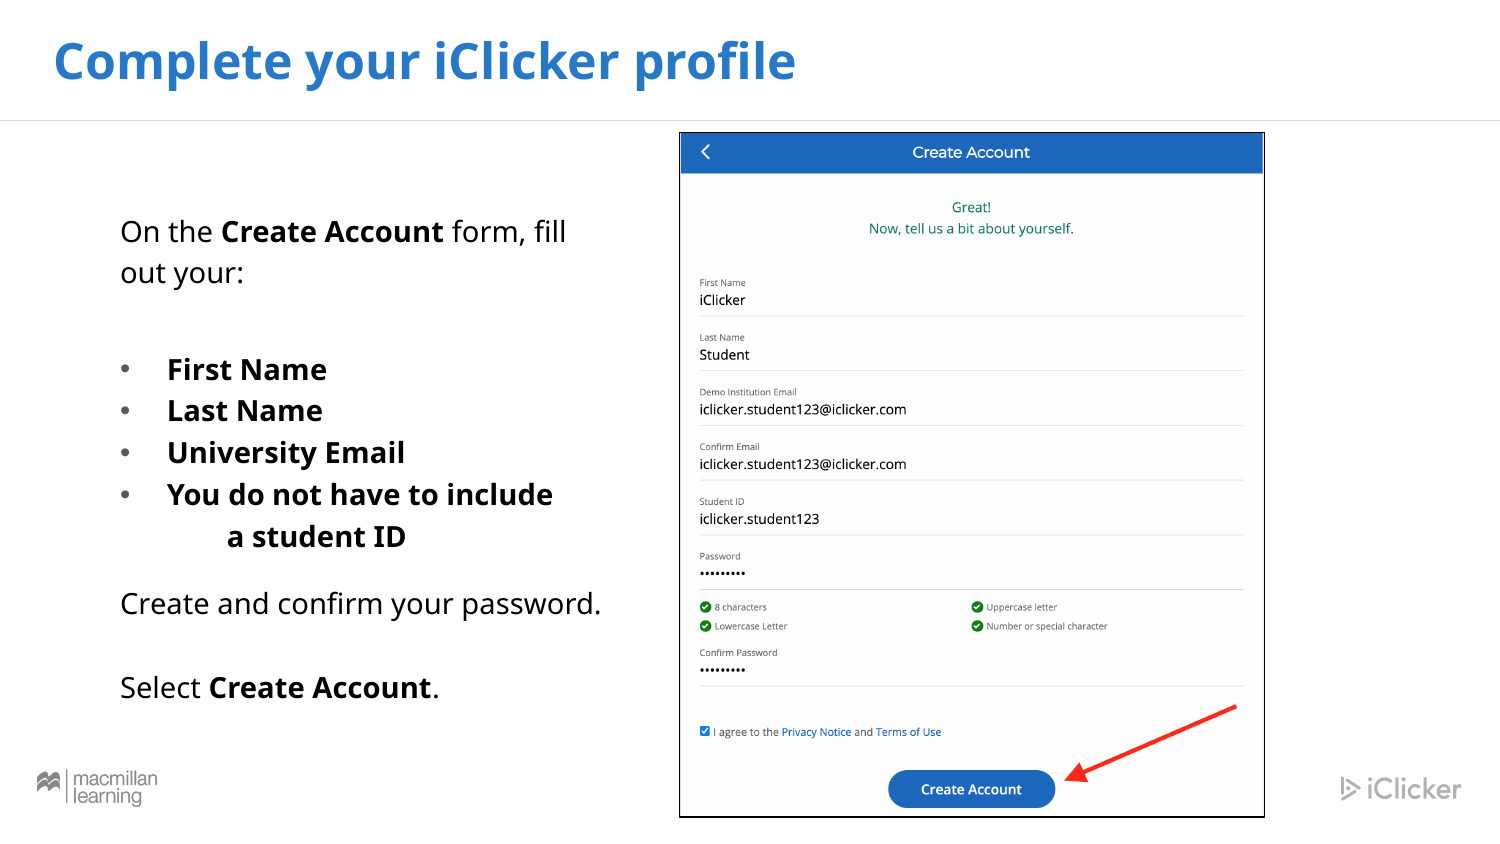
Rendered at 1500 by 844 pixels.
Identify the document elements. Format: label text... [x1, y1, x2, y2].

list On the Create Account form, fill out your: First Name Last Name University Email You do not have to include a student ID [105, 190, 590, 571]
picture [36, 768, 158, 808]
title Complete your iClicker profile [38, 14, 1437, 91]
text_box Create and confirm your password. Select Create Account. [105, 571, 657, 711]
picture [680, 133, 1265, 817]
